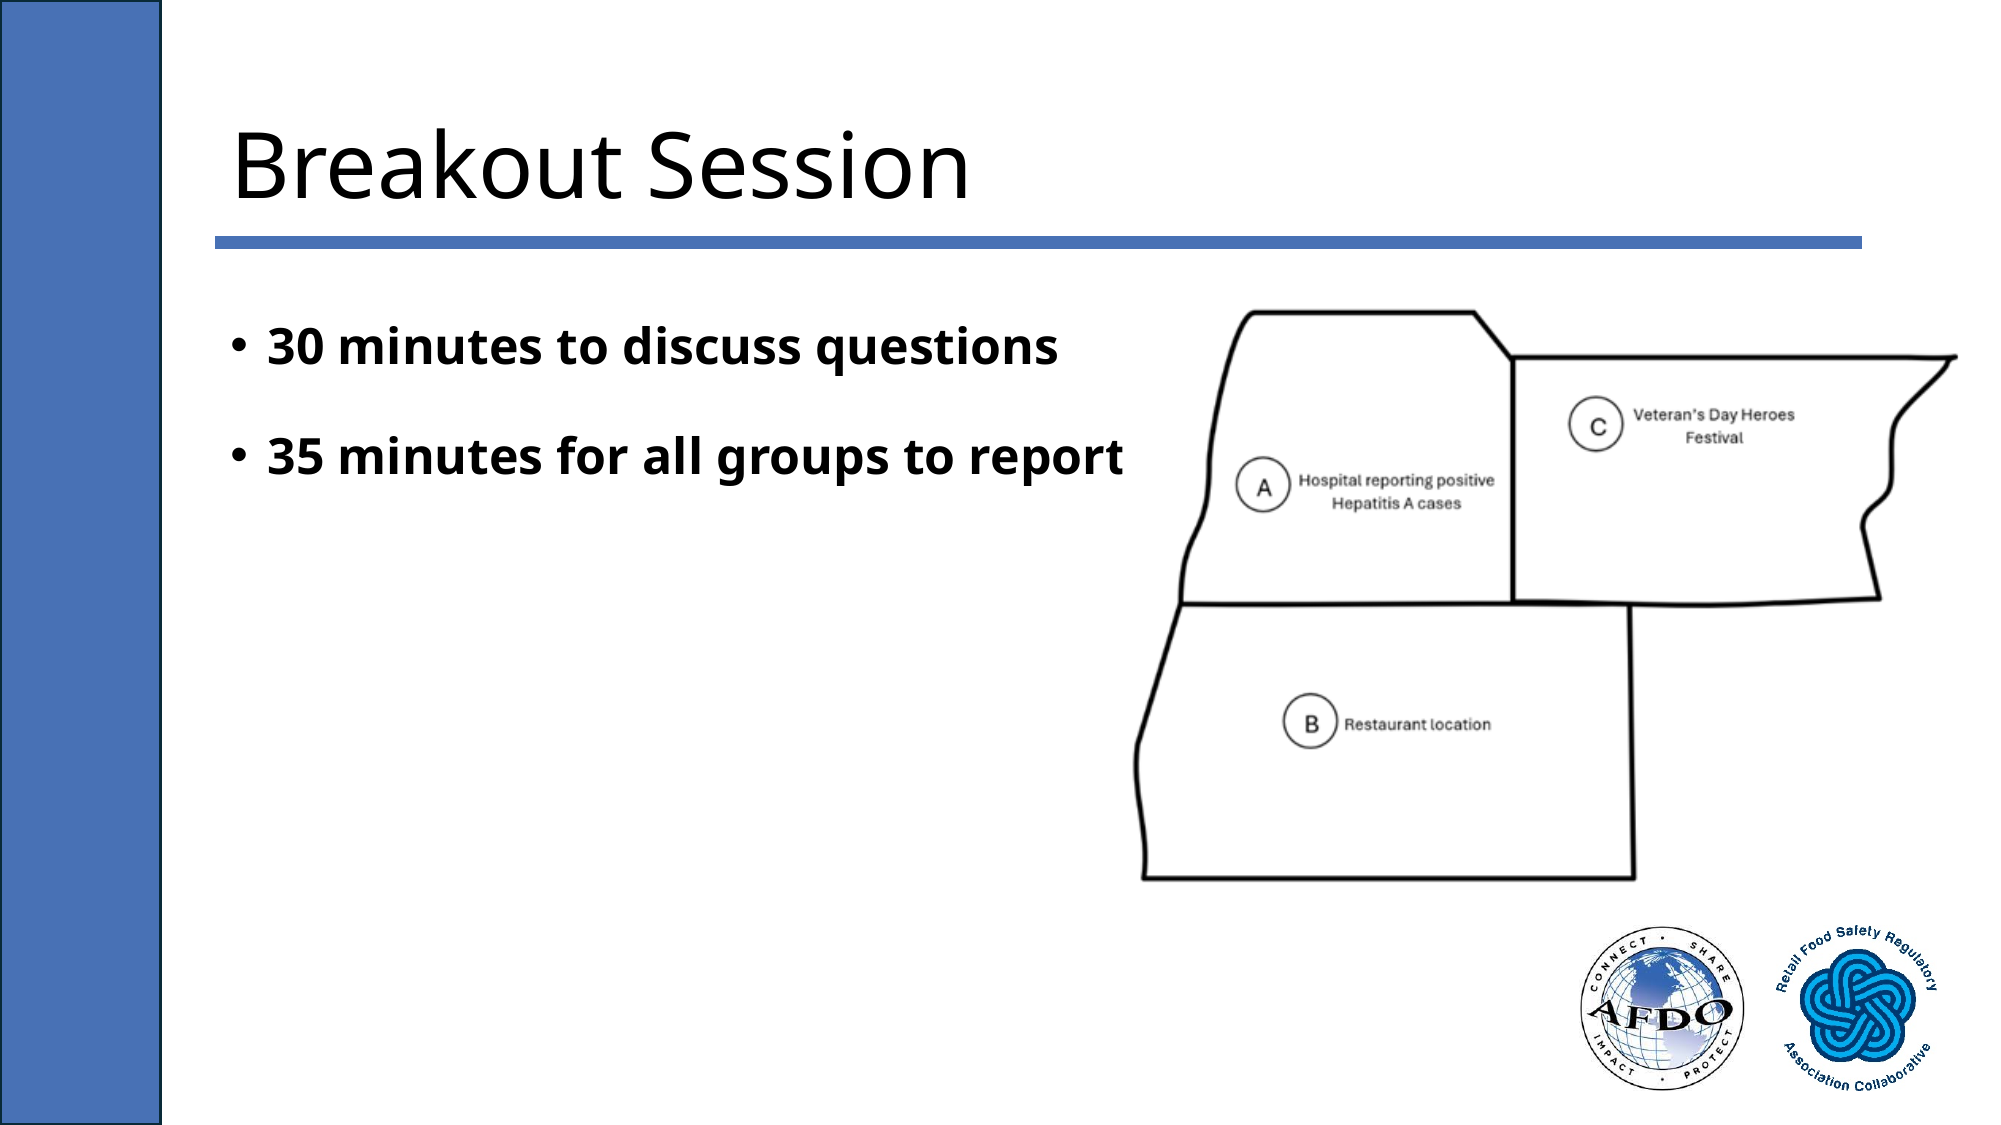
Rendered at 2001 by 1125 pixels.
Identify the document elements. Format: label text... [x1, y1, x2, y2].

list 30 minutes to discuss questions 35 minutes for all groups to report [215, 306, 1863, 960]
picture [1776, 925, 1937, 1091]
picture [1121, 306, 1959, 887]
picture [1579, 960, 1745, 1091]
title Breakout Session [215, 110, 1863, 227]
